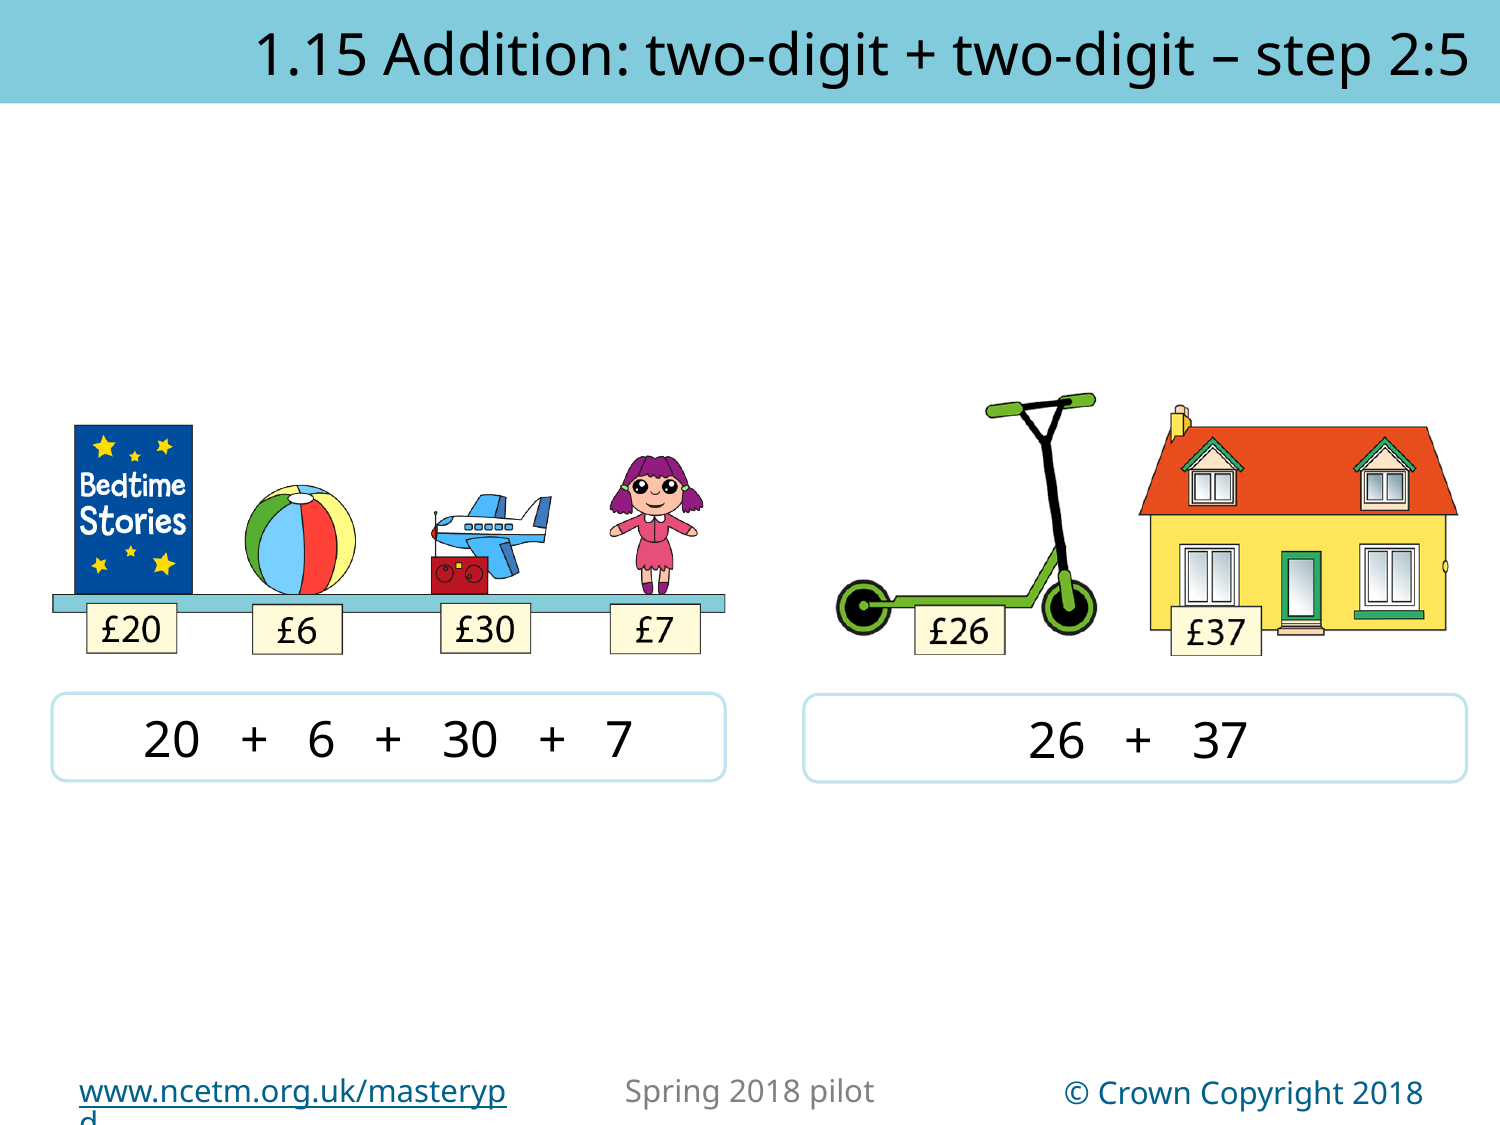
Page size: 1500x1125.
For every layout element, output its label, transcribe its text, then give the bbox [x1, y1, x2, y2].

list 1.15 Addition: two-digit + two-digit – step 2:5 [0, 0, 1500, 104]
text_box [803, 694, 1467, 783]
text_box 26 + 37 [849, 701, 1429, 777]
text_box [52, 693, 726, 781]
text_box 20 + 6 + 30 + 7 [99, 699, 679, 775]
picture [833, 383, 1114, 655]
picture [51, 424, 726, 655]
picture [1138, 385, 1475, 657]
